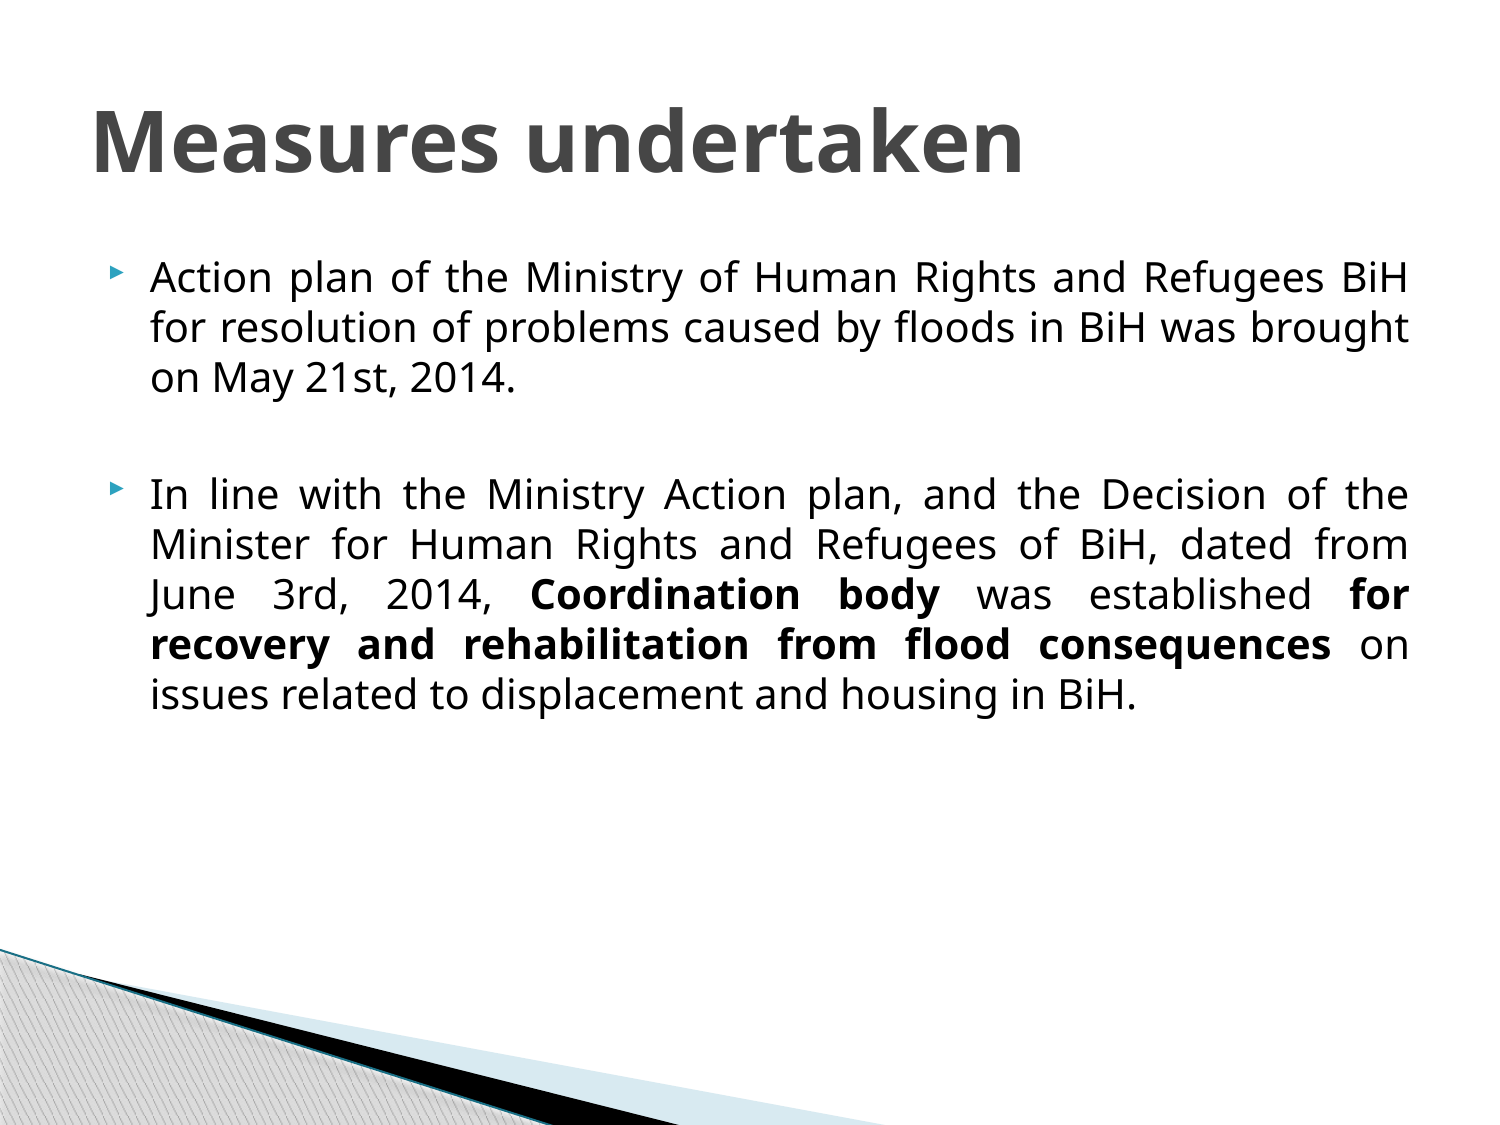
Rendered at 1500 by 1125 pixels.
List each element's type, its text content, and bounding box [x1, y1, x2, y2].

list Action plan of the Ministry of Human Rights and Refugees BiH for resolution of problems caused by floods in BiH was brought on May 21st, 2014. In line with the Ministry Action plan, and the Decision of the Minister for Human Rights and Refugees of BiH, dated from June 3rd, 2014, Coordination body was established for recovery and rehabilitation from flood consequences on issues related to displacement and housing in BiH. [75, 243, 1425, 986]
title Measures undertaken [75, 45, 1425, 233]
